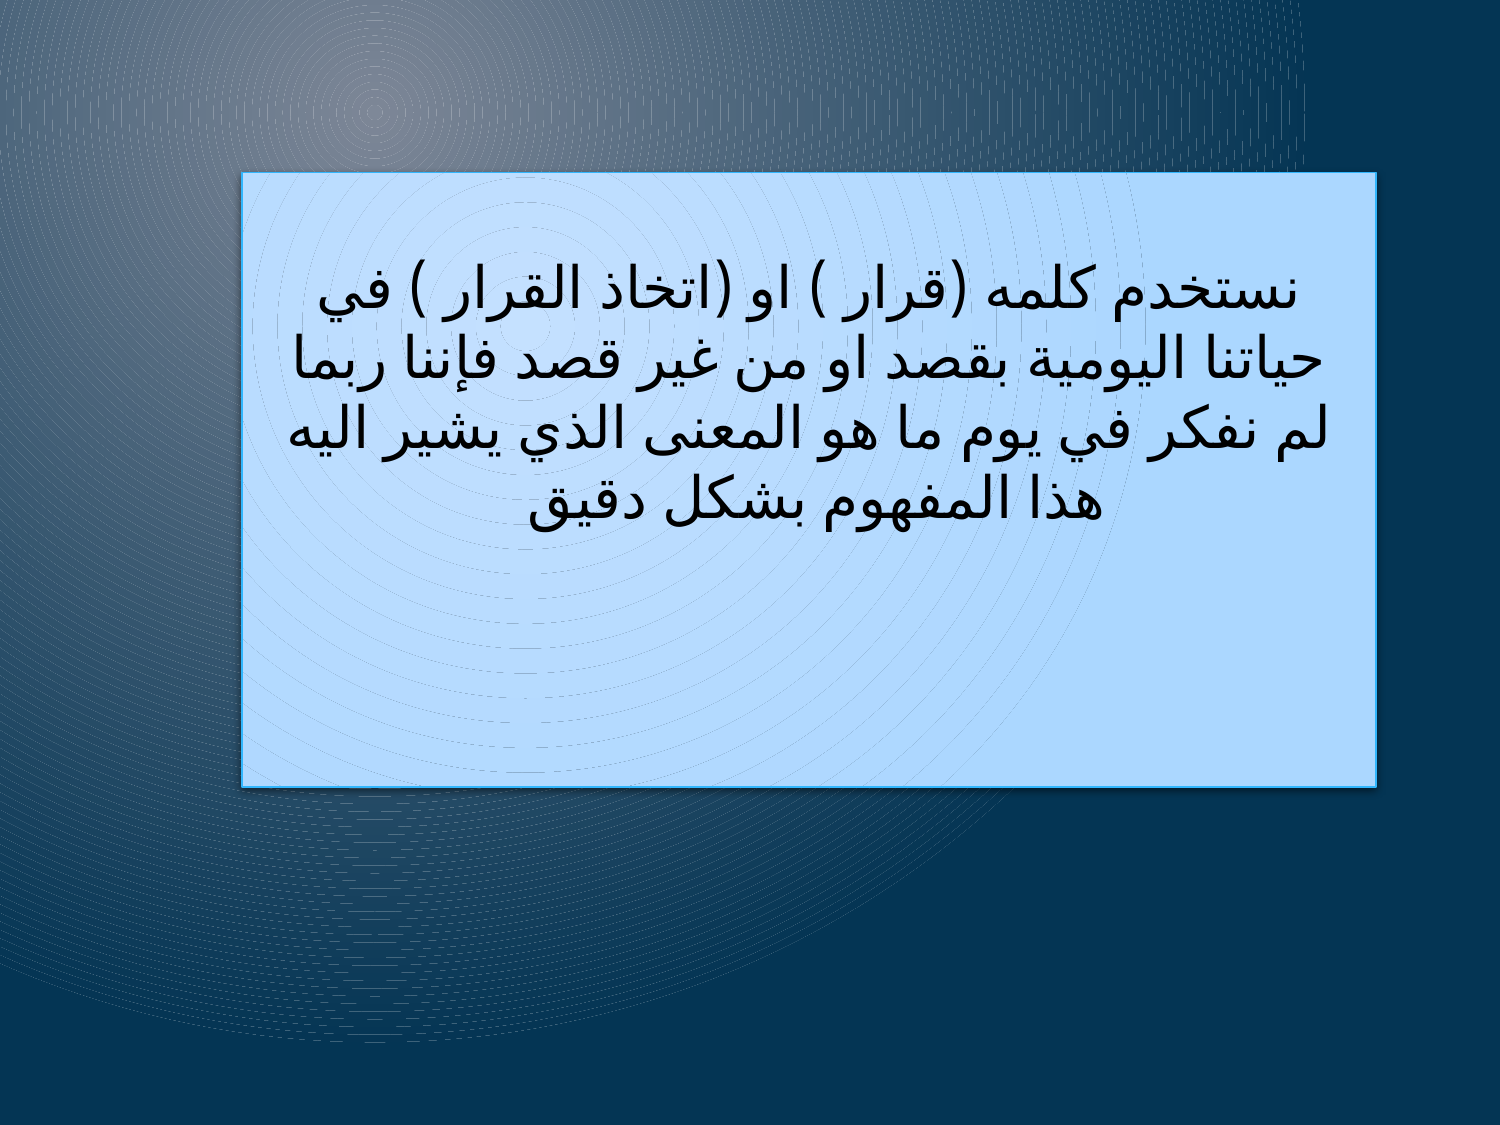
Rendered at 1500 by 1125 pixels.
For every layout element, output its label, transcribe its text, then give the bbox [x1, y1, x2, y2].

title نستخدم كلمه (قرار ) او (اتخاذ القرار ) في حياتنا اليومية بقصد او من غير قصد فإننا ربما لم نفكر في يوم ما هو المعنى الذي يشير اليه هذا المفهوم بشكل دقيق [241, 172, 1377, 788]
